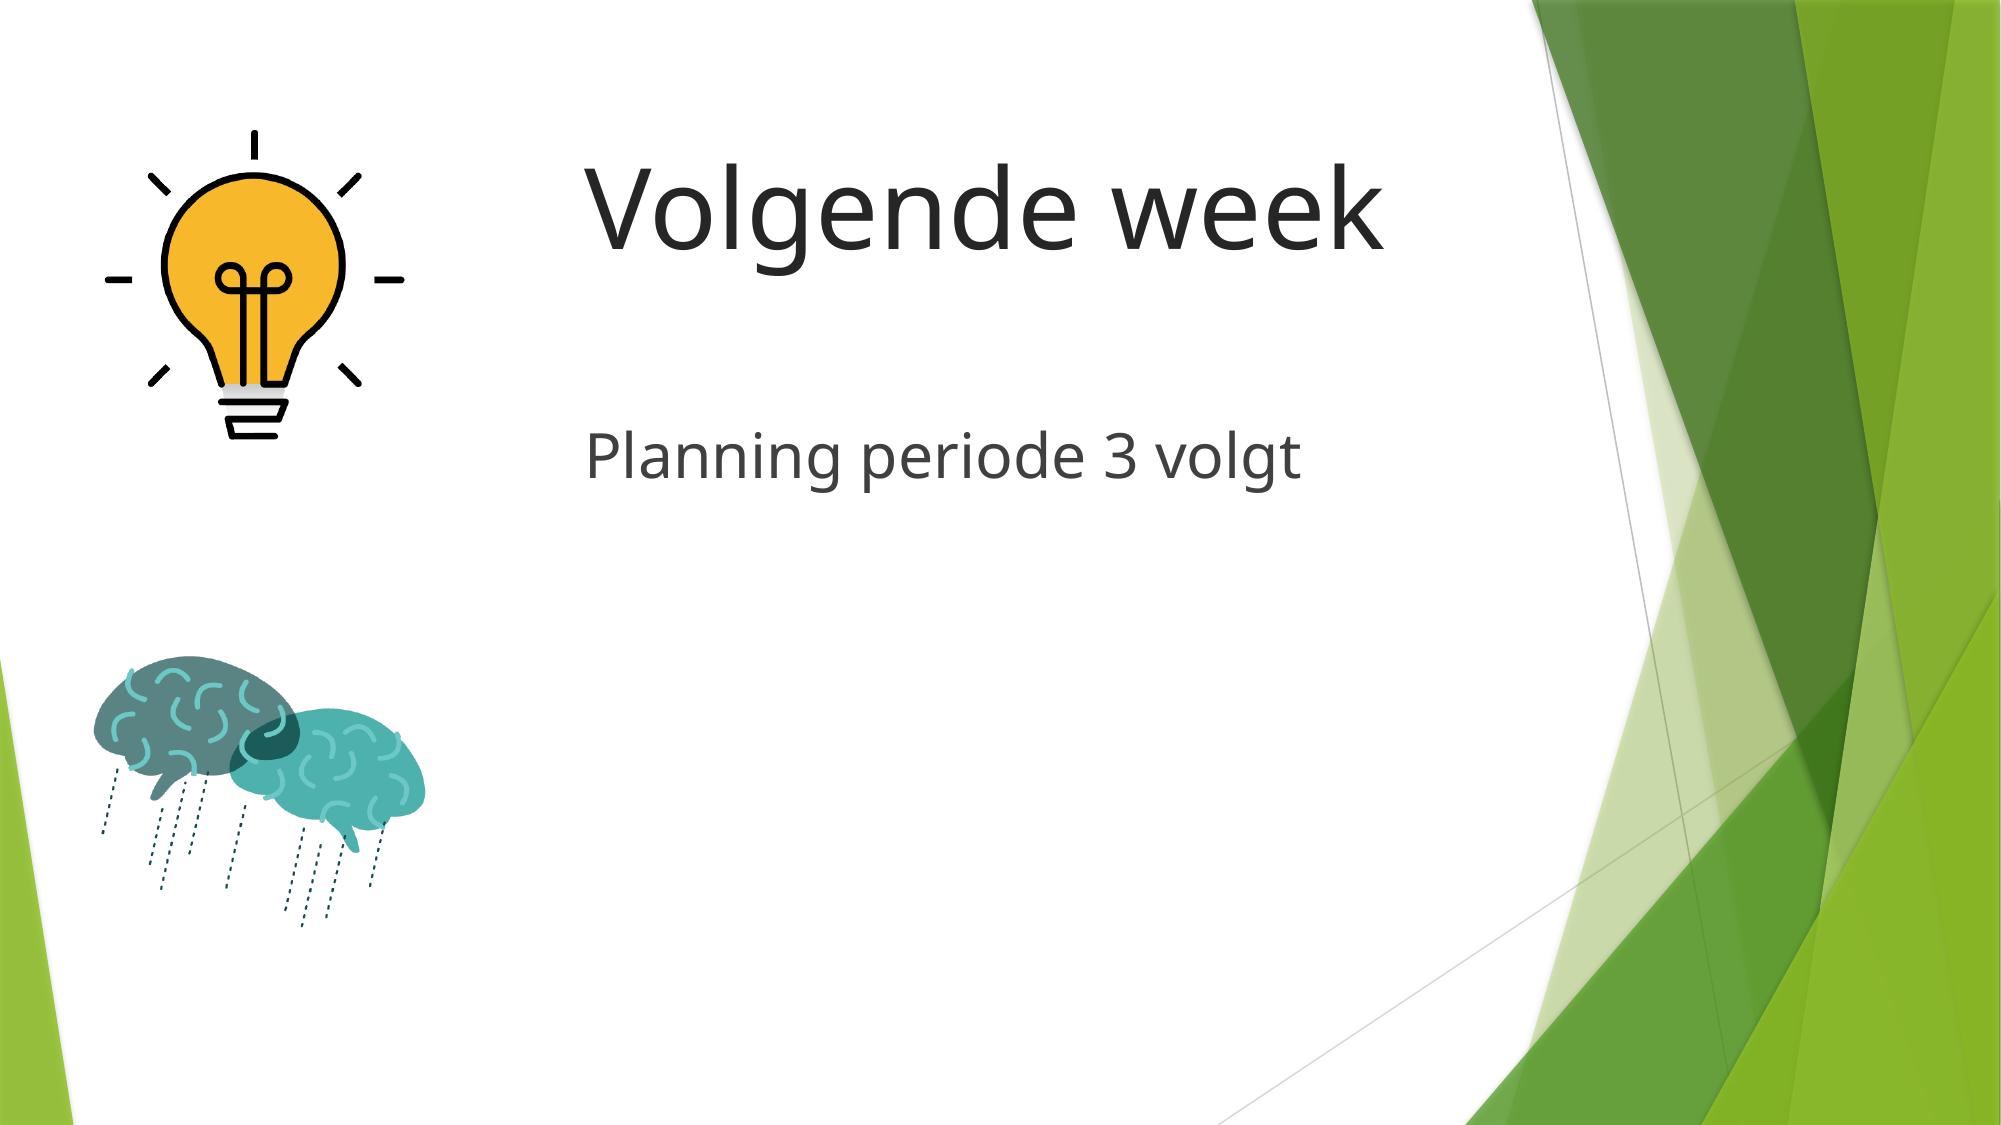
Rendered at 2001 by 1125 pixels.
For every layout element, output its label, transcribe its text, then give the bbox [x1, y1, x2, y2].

title Volgende week [569, 129, 1869, 376]
picture [79, 114, 429, 464]
picture [57, 563, 448, 953]
list Planning periode 3 volgt [569, 408, 1869, 992]
